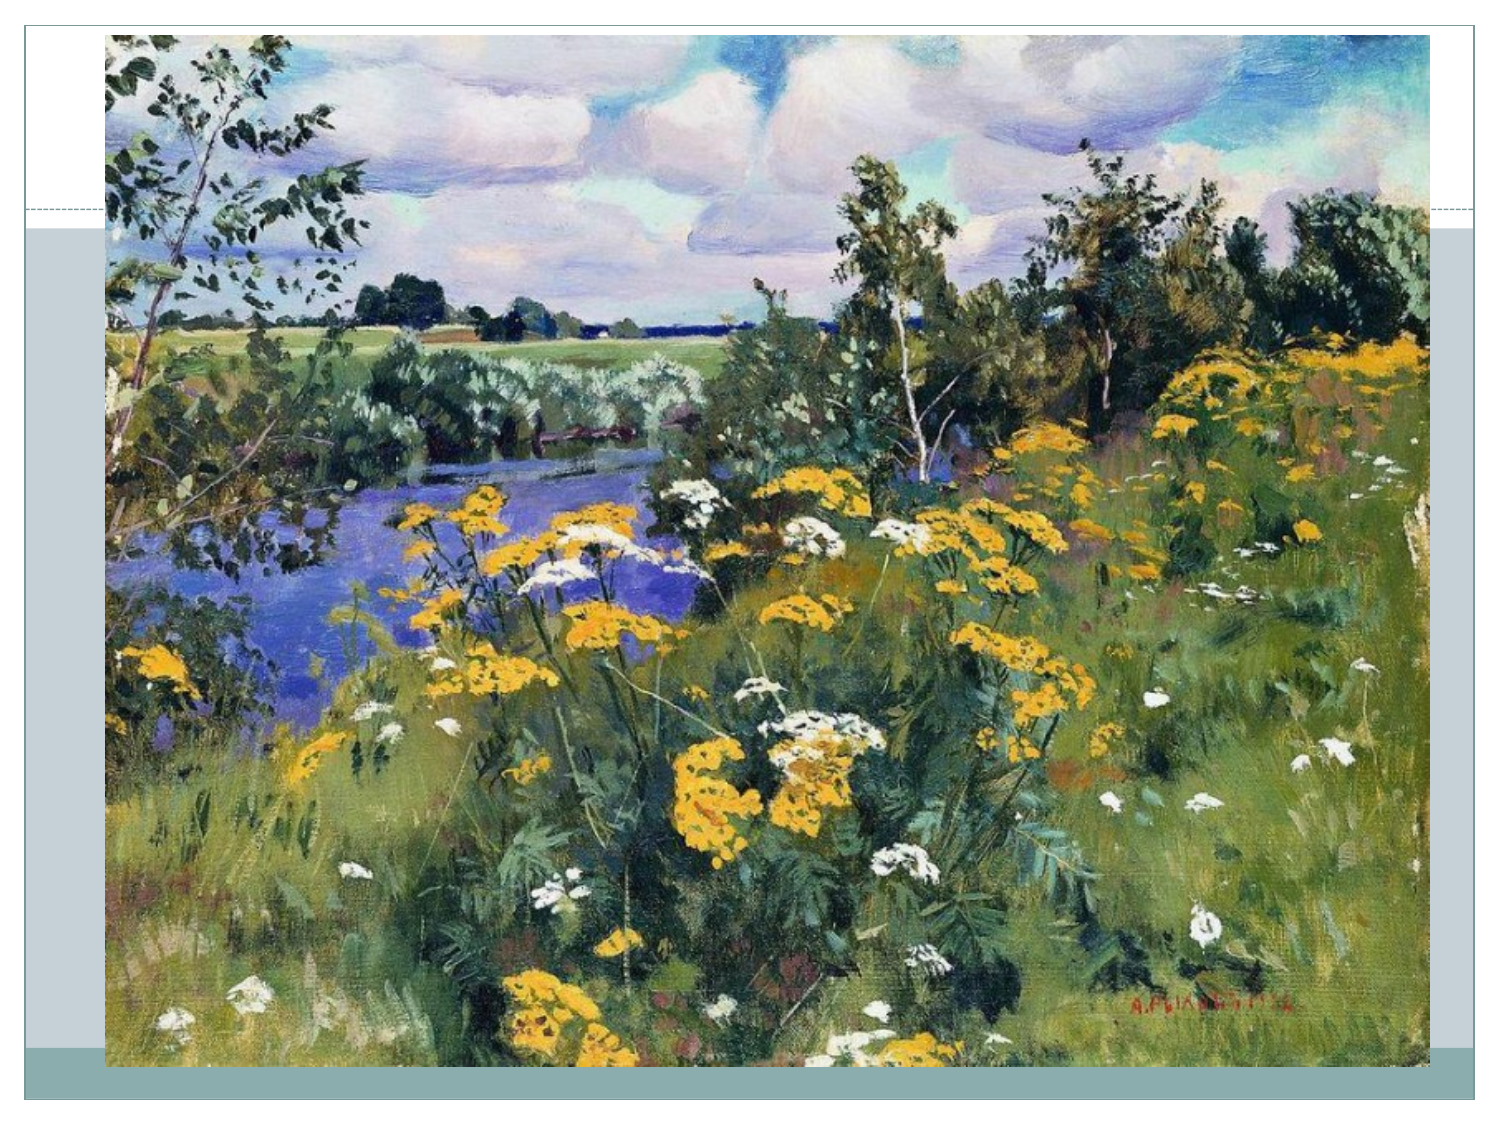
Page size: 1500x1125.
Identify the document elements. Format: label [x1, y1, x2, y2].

list [105, 34, 1430, 1067]
